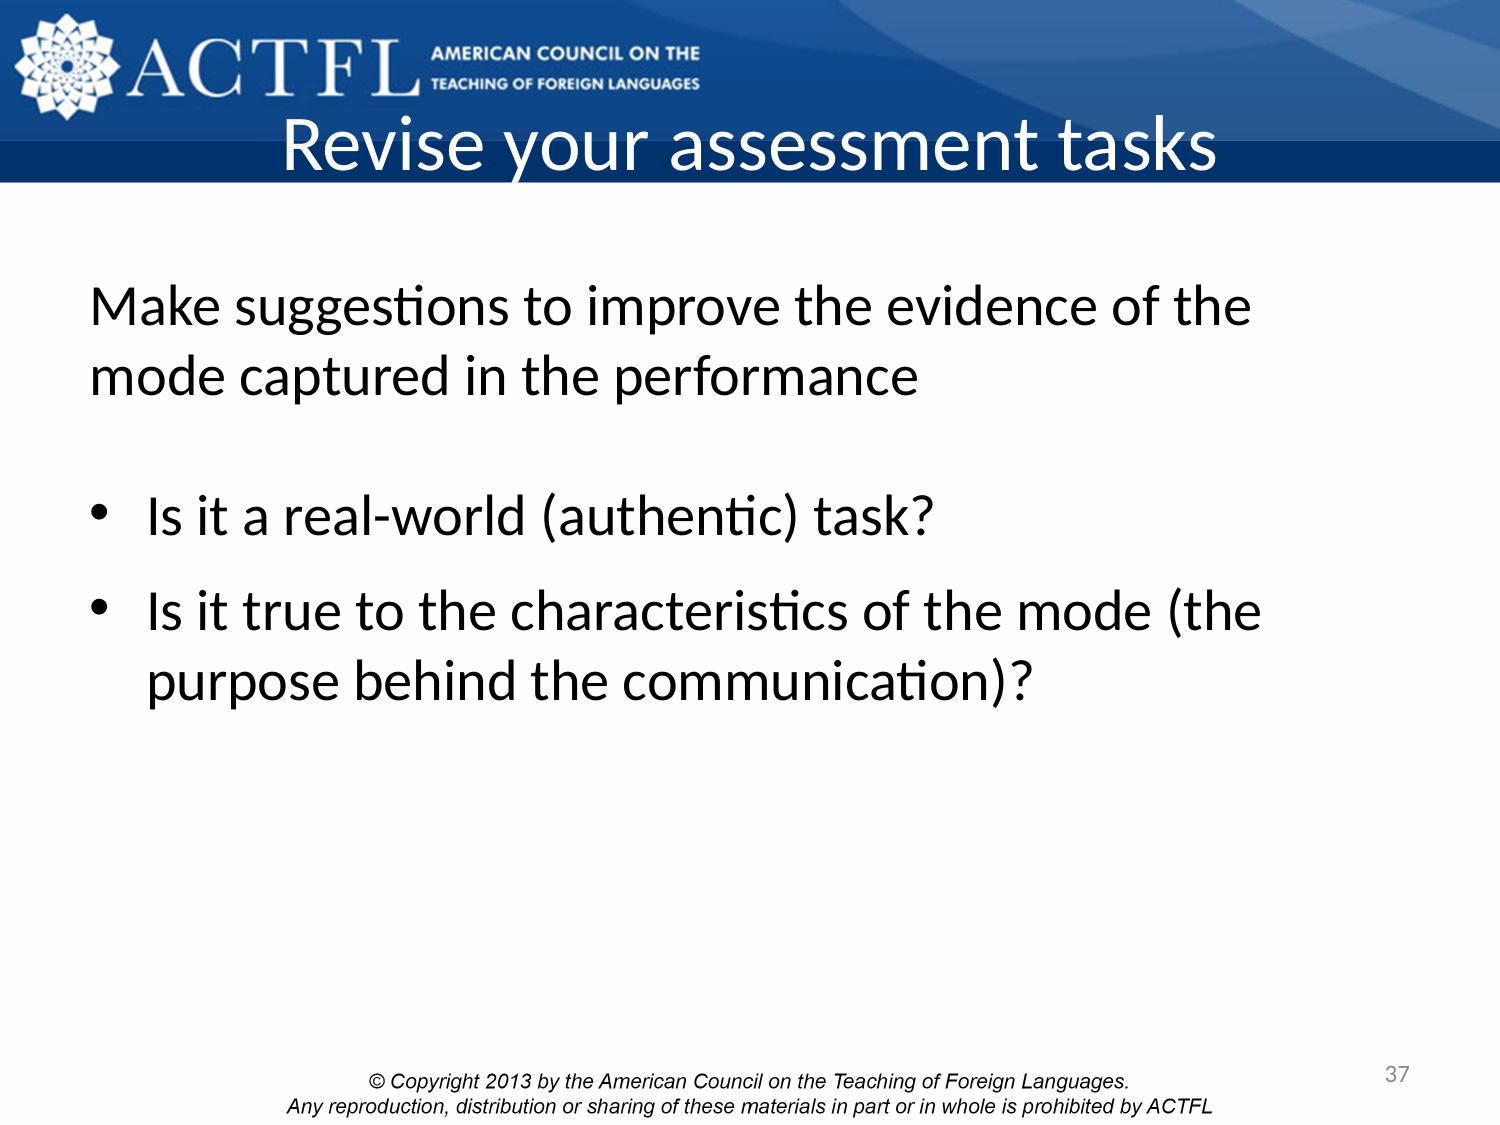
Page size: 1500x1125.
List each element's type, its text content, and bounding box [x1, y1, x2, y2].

slide_number 37 [1074, 1042, 1425, 1103]
picture [0, 0, 1500, 1125]
title Revise your assessment tasks [75, 45, 1425, 233]
text_box Make suggestions to improve the evidence of the mode captured in the performance Is it a real-world (authentic) task? Is it true to the characteristics of the mode (the purpose behind the communication)? [74, 259, 1340, 790]
